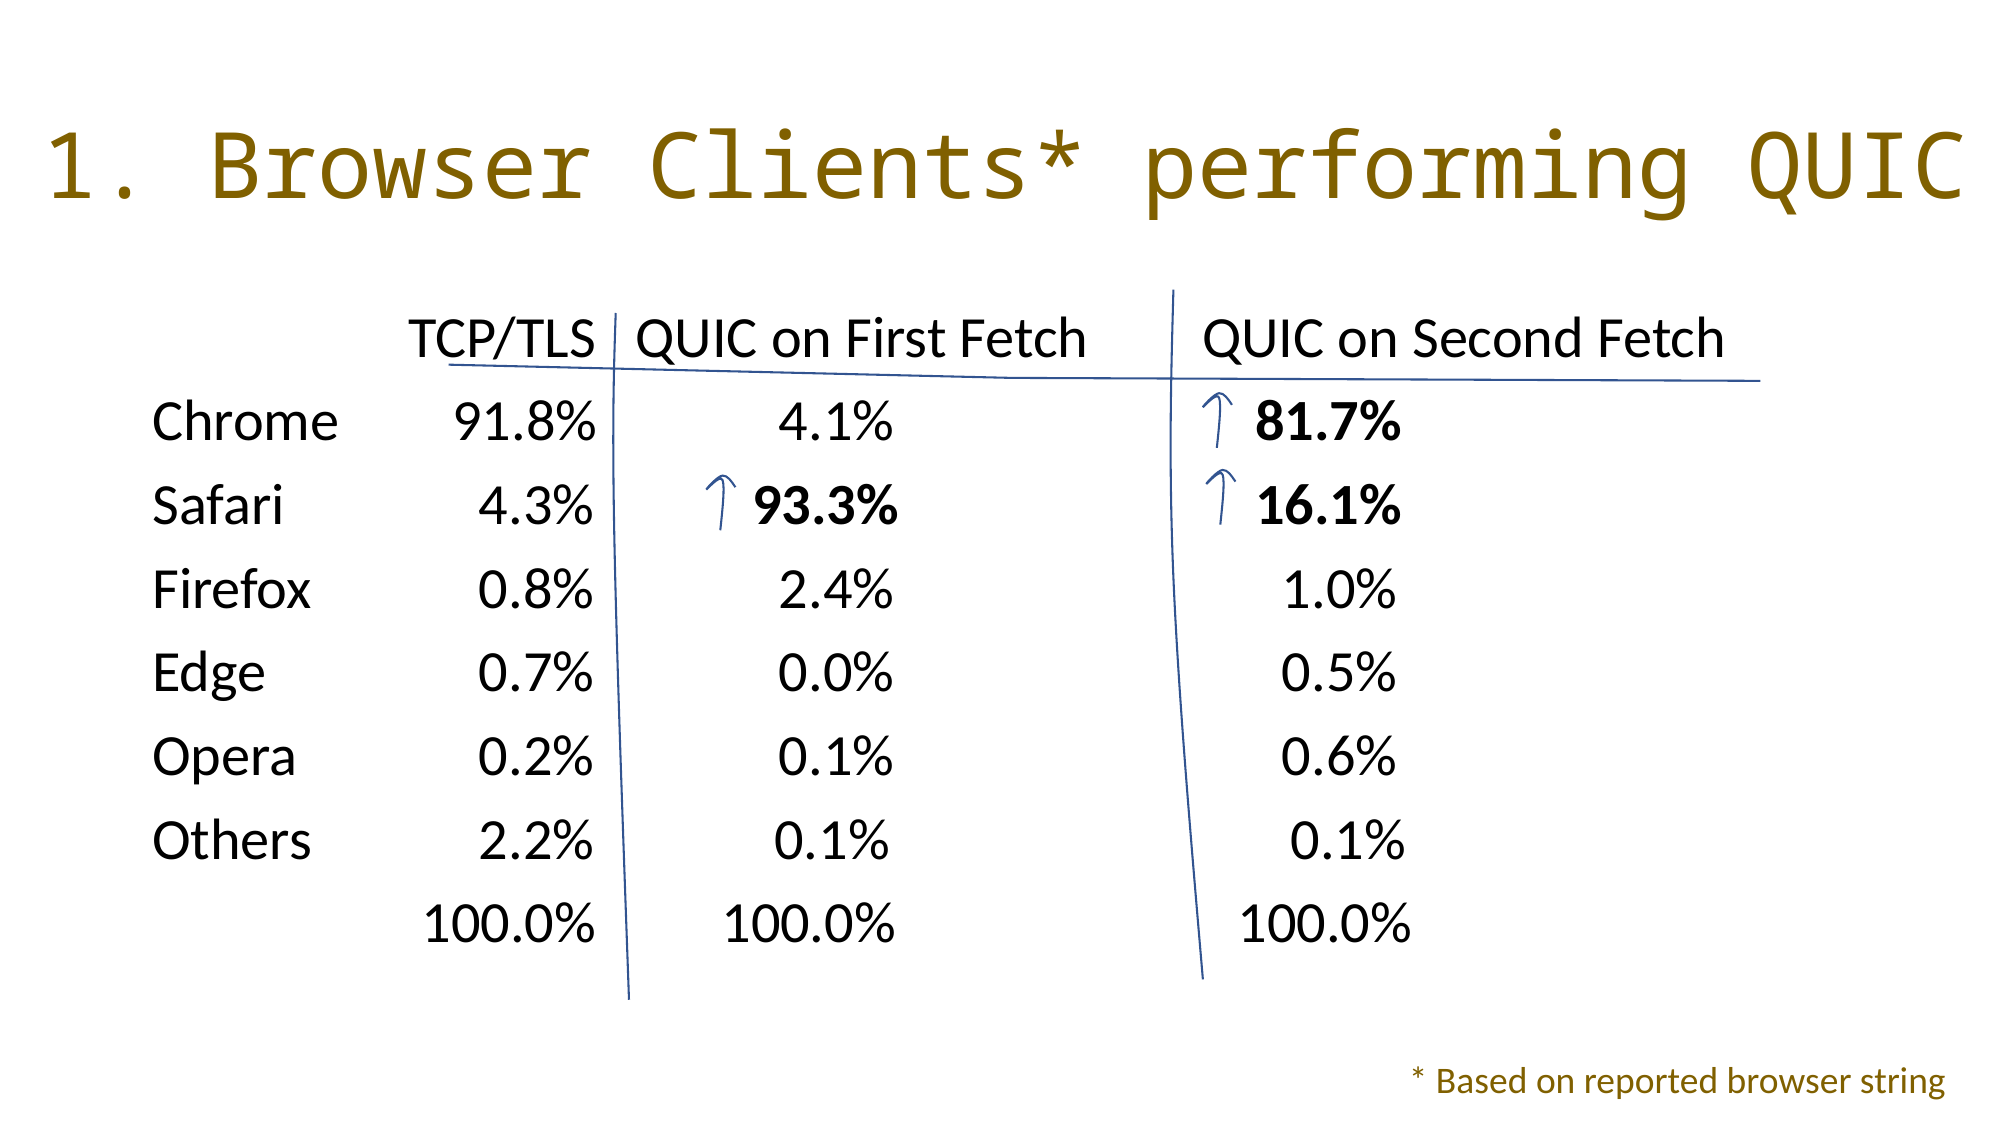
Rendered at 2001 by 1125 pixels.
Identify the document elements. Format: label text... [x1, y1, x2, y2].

list TCP/TLS QUIC on First Fetch QUIC on Second Fetch Chrome 91.8% 4.1% 81.7% Safari 4.3% 93.3% 16.1% Firefox 0.8% 2.4% 1.0% Edge 0.7% 0.0% 0.5% Opera 0.2% 0.1% 0.6% Others 2.2% 0.1% 0.1% 100.0% 100.0% 100.0% [137, 299, 1863, 1014]
text_box [448, 363, 1761, 382]
text_box [1169, 380, 1204, 980]
text_box [705, 474, 737, 531]
text_box * Based on reported browser string [1394, 1048, 2000, 1108]
text_box [1202, 392, 1233, 448]
text_box [1170, 289, 1177, 373]
text_box [613, 312, 617, 366]
text_box [612, 370, 631, 1000]
text_box [1205, 468, 1237, 525]
title 1. Browser Clients* performing QUIC [27, 59, 2000, 278]
